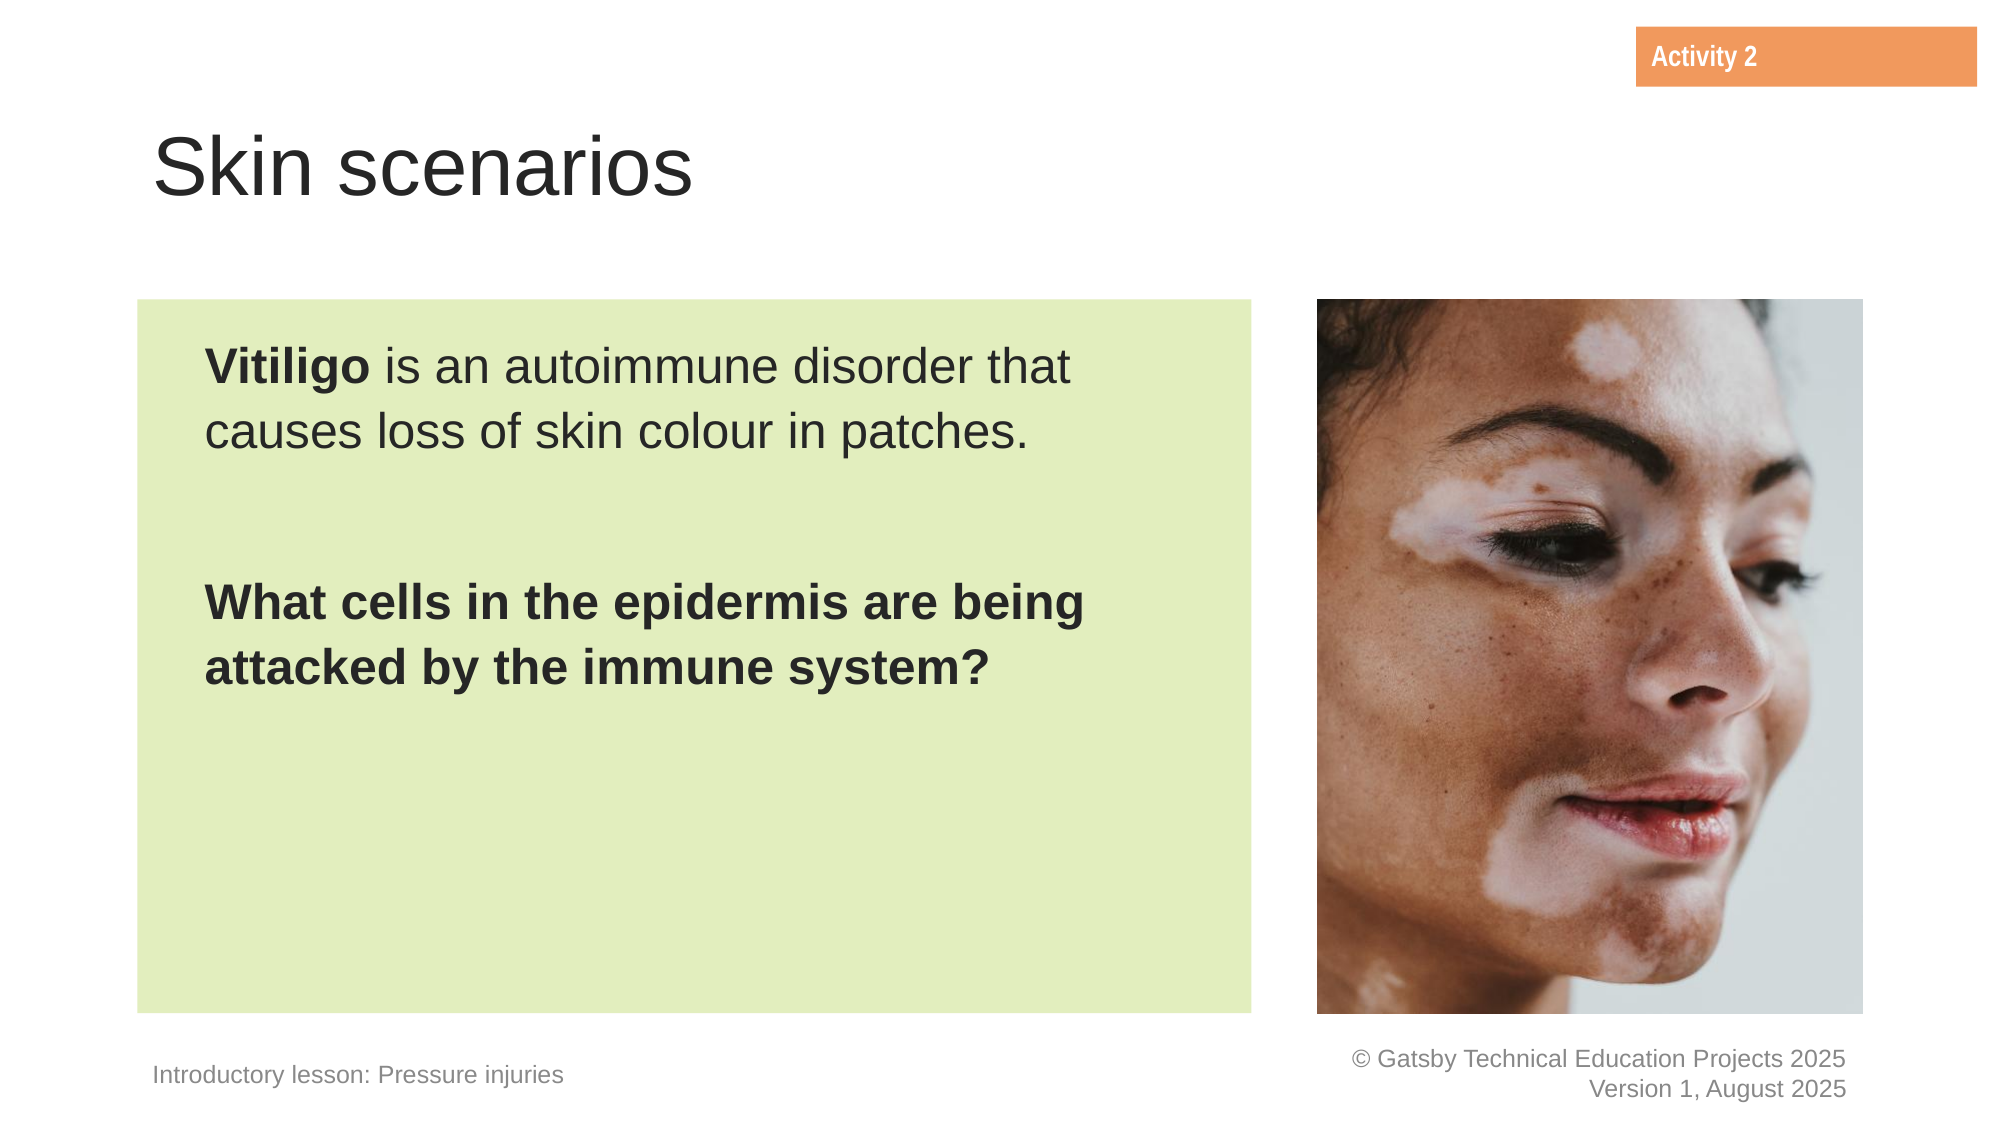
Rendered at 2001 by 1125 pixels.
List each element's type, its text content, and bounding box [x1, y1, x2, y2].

list Introductory lesson: Pressure injuries [137, 1042, 829, 1103]
list Vitiligo is an autoimmune disorder that causes loss of skin colour in patches. What cells in the epidermis are being attacked by the immune system? [137, 299, 1252, 1014]
picture [1314, 299, 1863, 1014]
list Activity 2 [1636, 26, 1978, 87]
title Skin scenarios [137, 59, 1863, 278]
